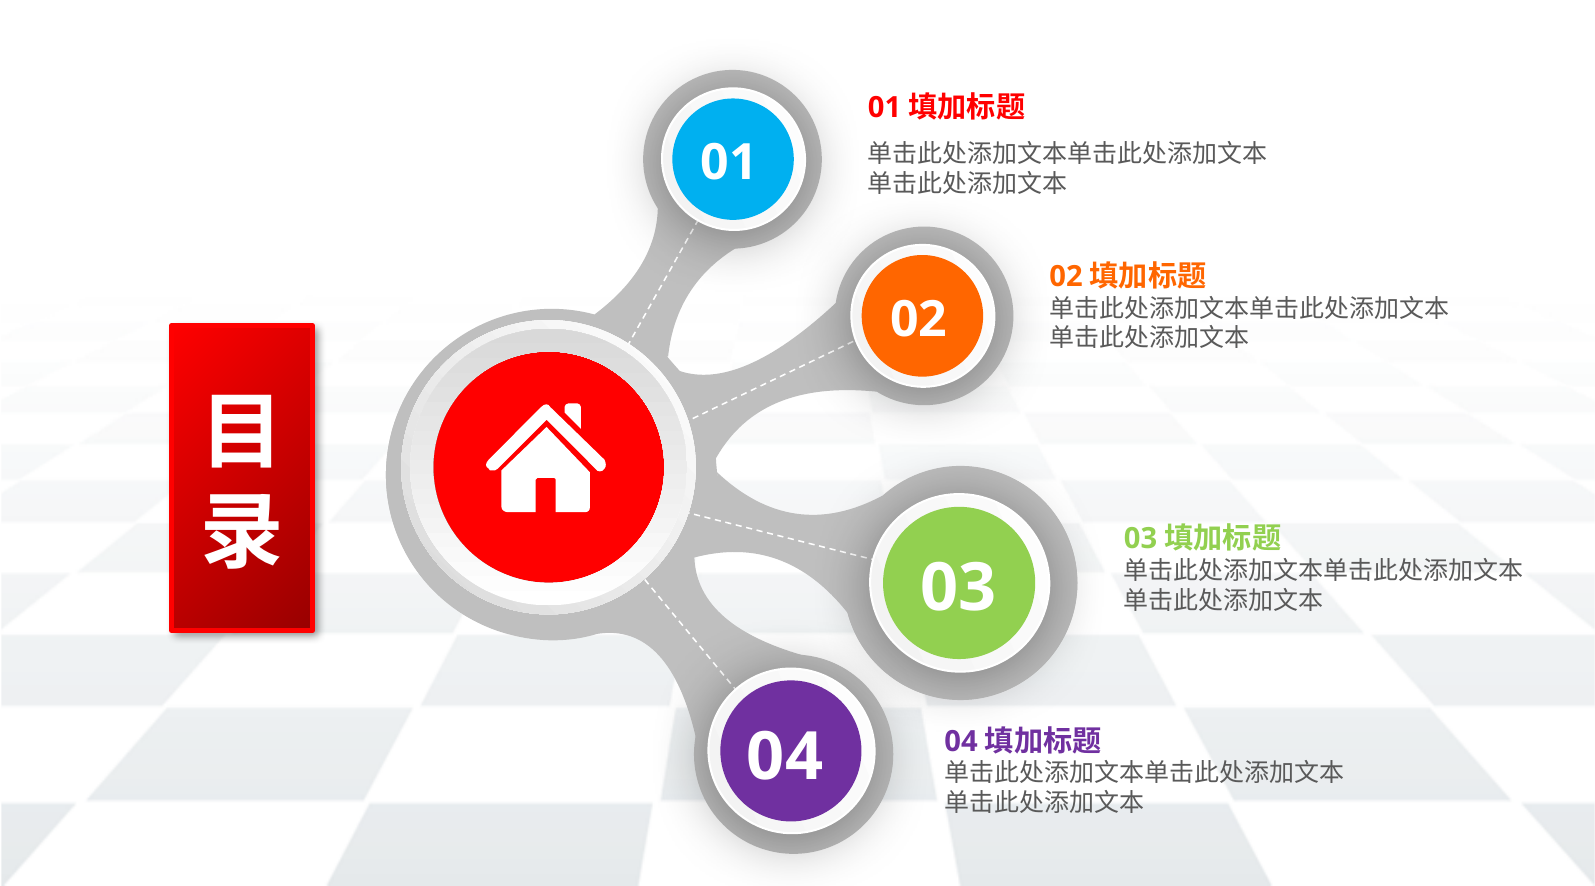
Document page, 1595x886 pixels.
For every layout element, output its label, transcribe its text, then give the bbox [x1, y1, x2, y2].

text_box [707, 668, 875, 834]
picture [0, 0, 1595, 886]
text_box 01填加标题 单击此处添加文本单击此处添加文本 单击此处添加文本 [853, 80, 1310, 205]
text_box 目 录 [171, 325, 313, 631]
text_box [401, 319, 696, 615]
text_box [851, 244, 995, 387]
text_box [396, 84, 1103, 833]
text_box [661, 88, 806, 231]
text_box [869, 494, 1050, 672]
text_box 02填加标题 单击此处添加文本单击此处添加文本 单击此处添加文本 [1107, 249, 1491, 360]
text_box 04填加标题 单击此处添加文本单击此处添加文本 单击此处添加文本 [1107, 714, 1386, 825]
text_box 03填加标题 单击此处添加文本单击此处添加文本 单击此处添加文本 [1109, 512, 1566, 622]
